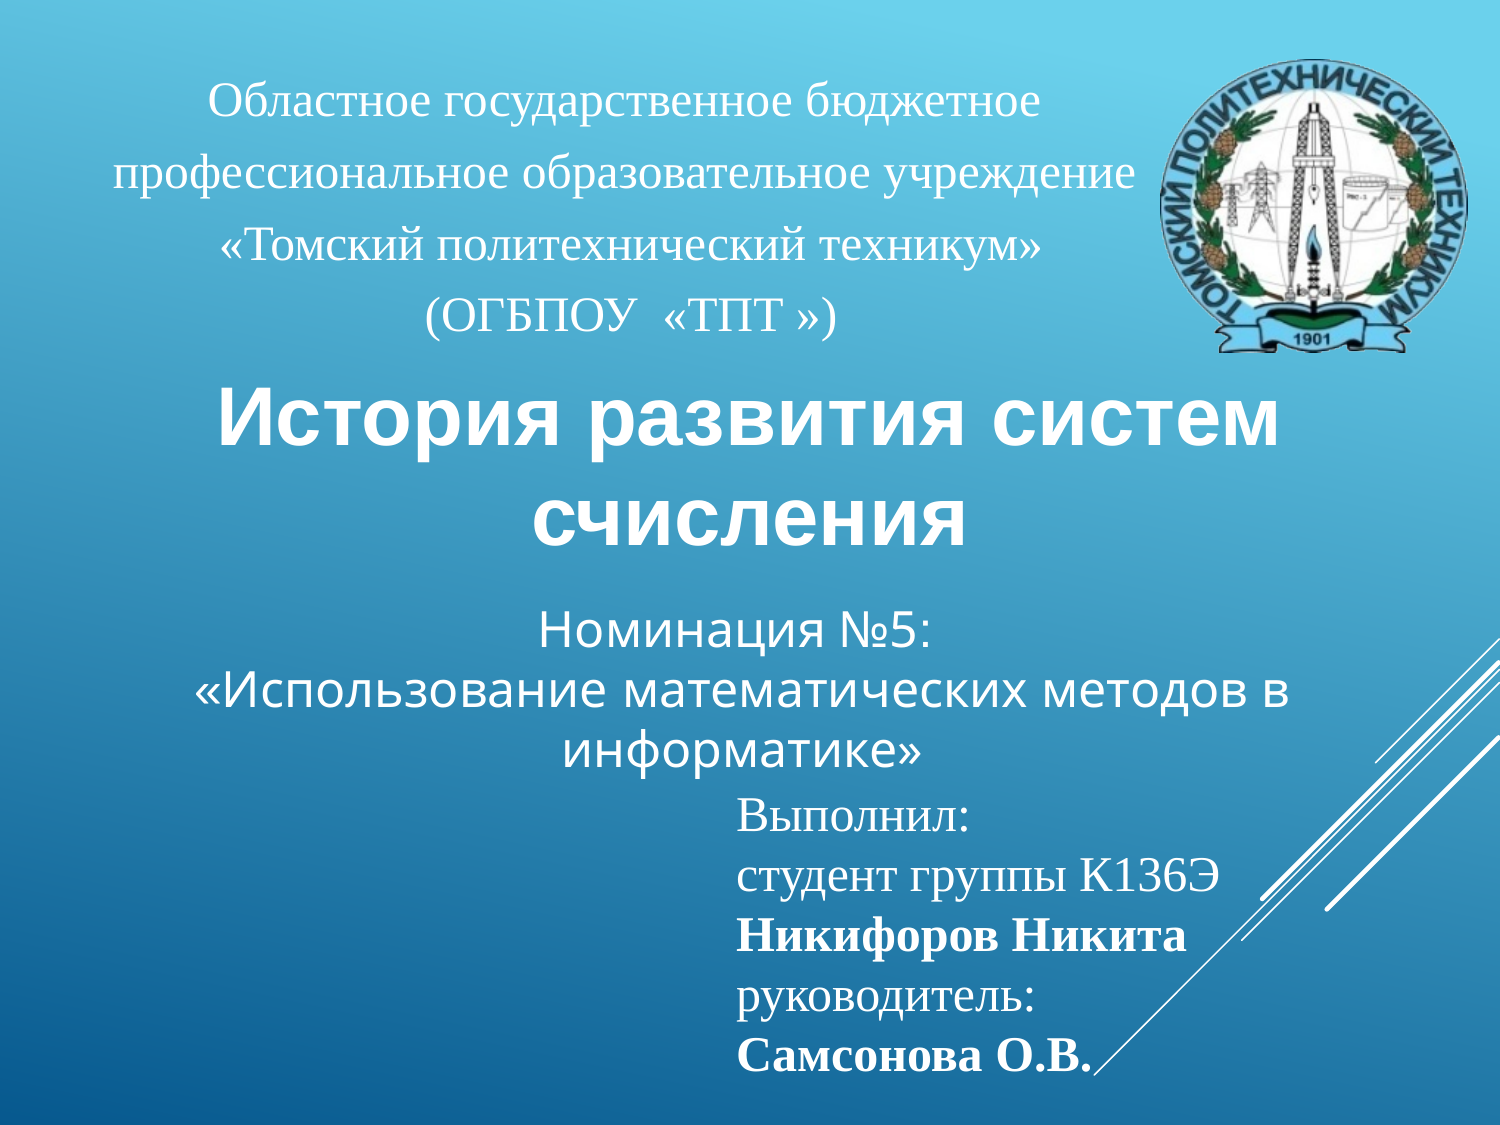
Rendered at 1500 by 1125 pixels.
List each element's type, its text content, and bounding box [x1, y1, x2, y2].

text_box История развития систем счисления [0, 310, 1500, 770]
text_box Выполнил: студент группы К136Э Никифоров Никита руководитель: Самсонова О.В. [703, 786, 1270, 1125]
list Областное государственное бюджетное профессиональное образовательное учреждение «Томский политехнический техникум» (ОГБПОУ «ТПТ ») [93, 59, 1159, 310]
picture [1159, 59, 1468, 353]
text_box Номинация №5: «Использование математических методов в информатике» [15, 590, 1469, 786]
